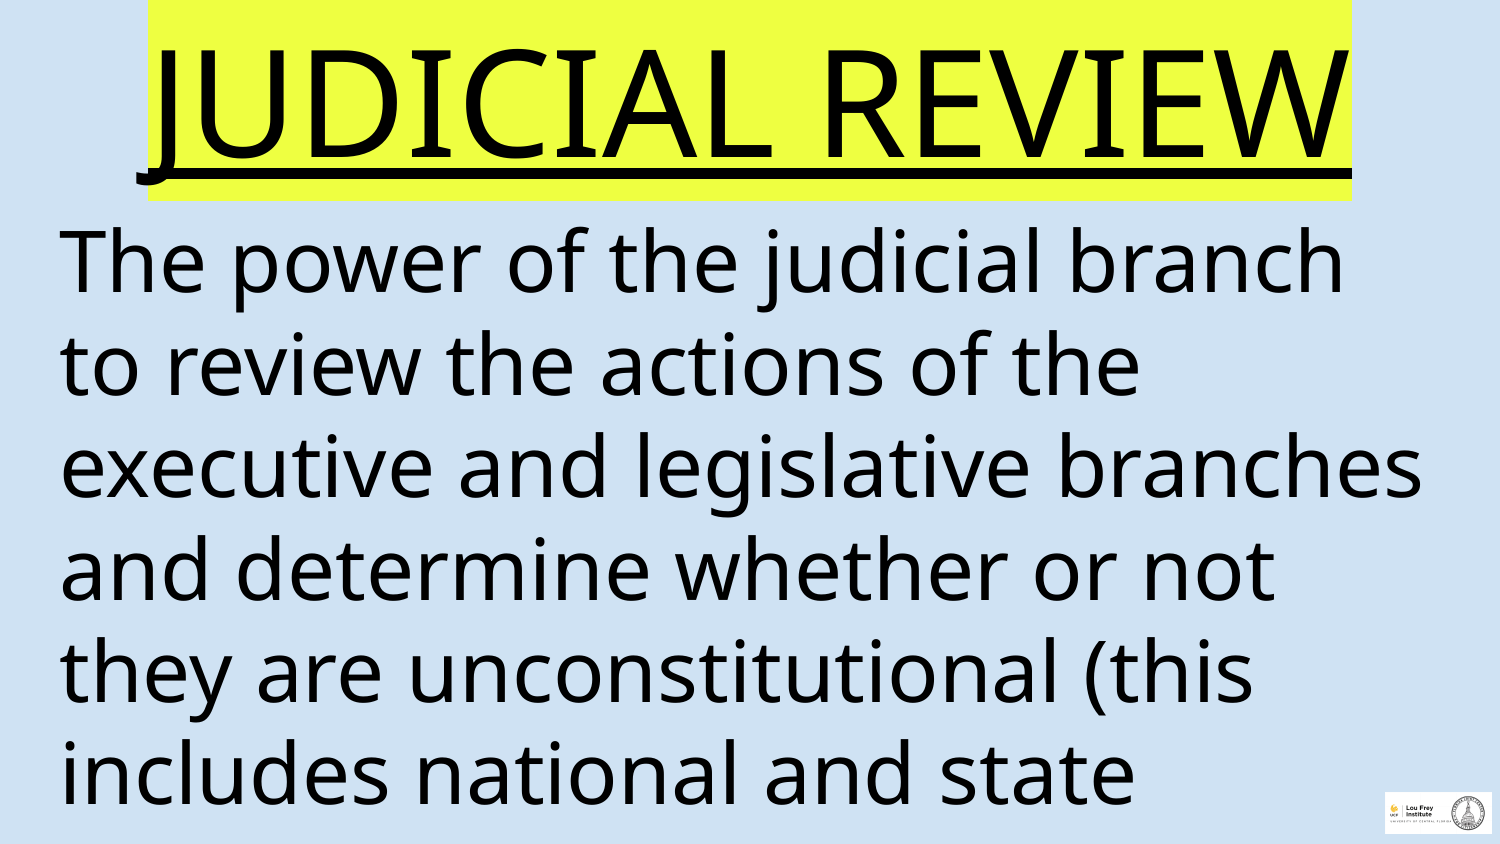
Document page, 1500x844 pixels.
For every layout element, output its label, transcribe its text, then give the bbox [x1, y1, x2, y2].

list The power of the judicial branch to review the actions of the executive and legislative branches and determine whether or not they are unconstitutional (this includes national and state actions). [44, 192, 1456, 753]
picture [1385, 792, 1492, 834]
title JUDICIAL REVIEW [51, 0, 1449, 148]
